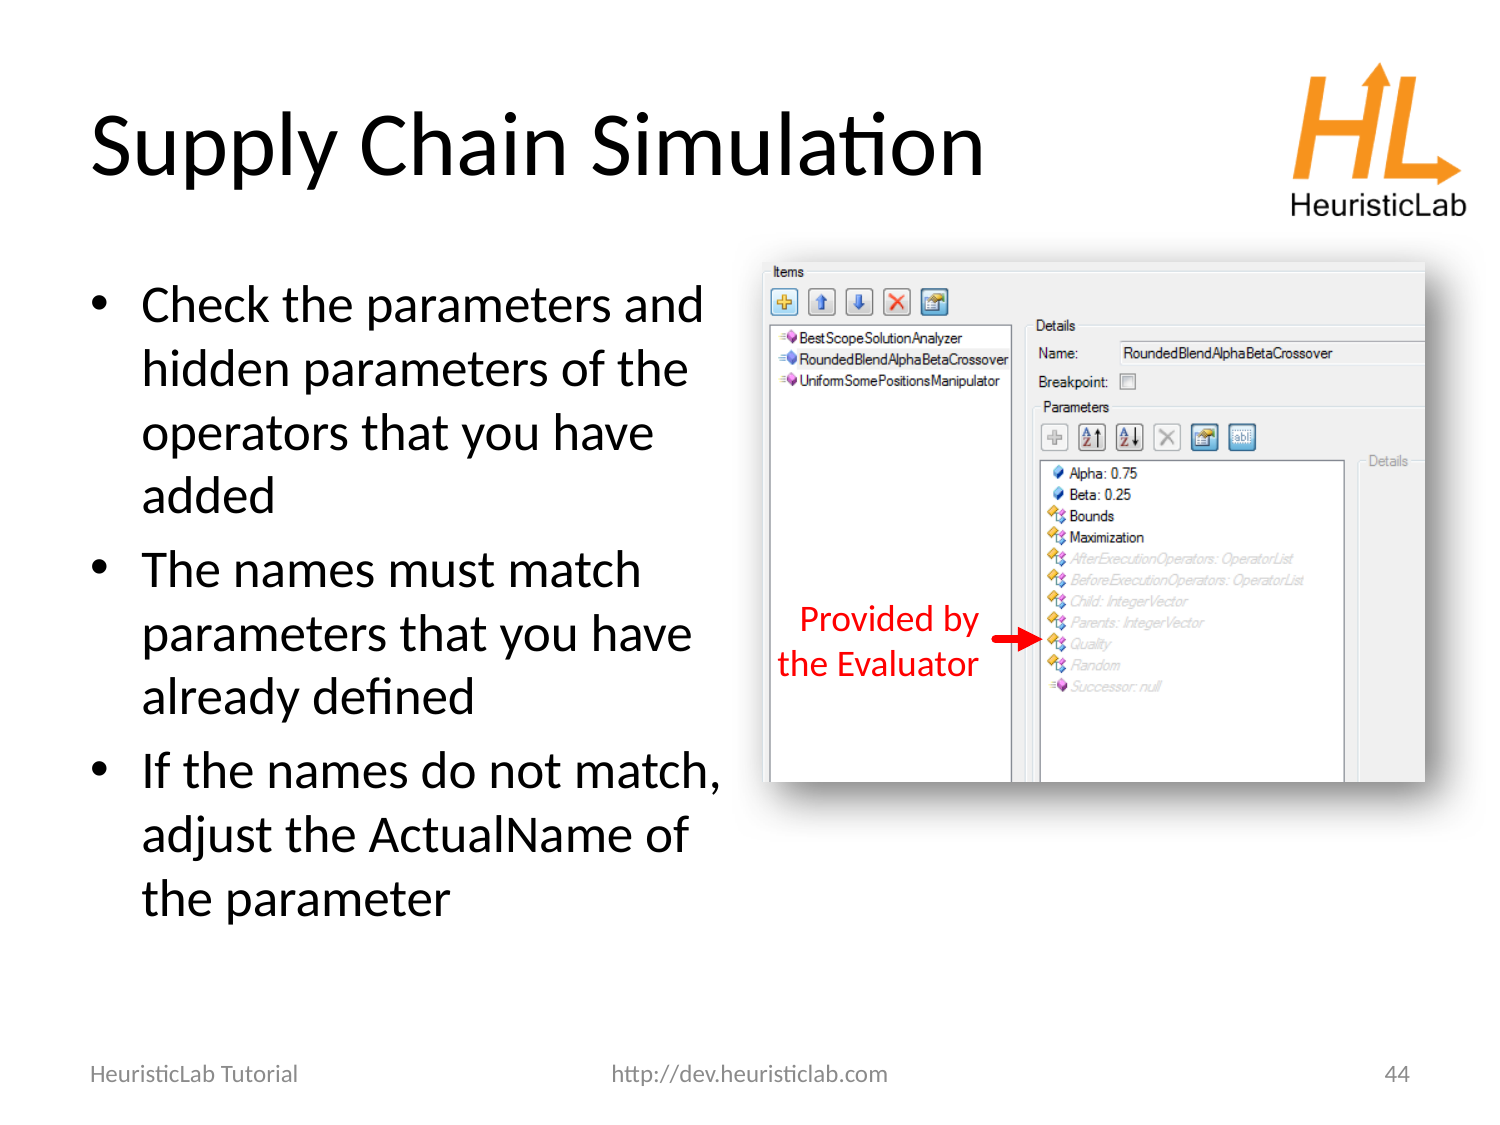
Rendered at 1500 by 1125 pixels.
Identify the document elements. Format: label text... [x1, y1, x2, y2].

slide_number HeuristicLab Tutorial [75, 1042, 425, 1103]
slide_number 44 [1074, 1042, 1425, 1103]
picture [1281, 27, 1474, 244]
list Check the parameters and hidden parameters of the operators that you have added The names must match parameters that you have already defined If the names do not match, adjust the ActualName of the parameter [75, 262, 738, 1005]
footer http://dev.heuristiclab.com [512, 1042, 988, 1103]
title Supply Chain Simulation [75, 45, 1282, 233]
picture [762, 262, 1426, 782]
